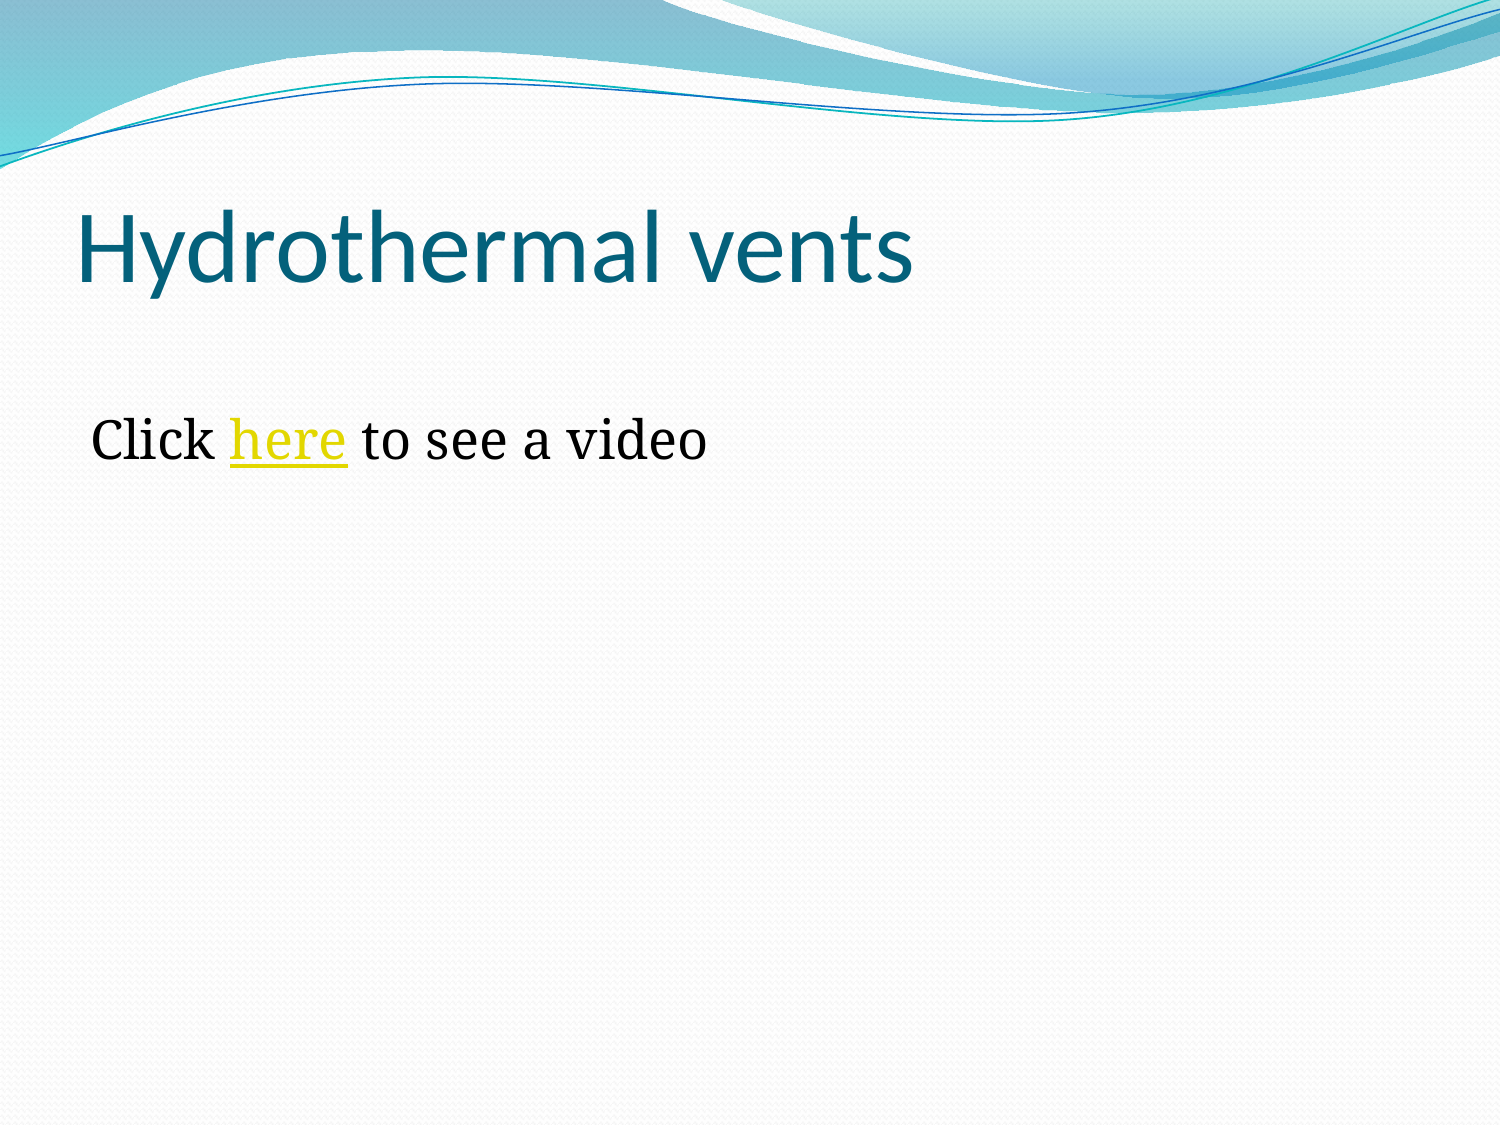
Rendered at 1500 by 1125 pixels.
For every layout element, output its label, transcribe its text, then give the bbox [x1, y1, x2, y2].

title Hydrothermal vents [74, 115, 1426, 304]
list Click here to see a video [74, 398, 1426, 1038]
